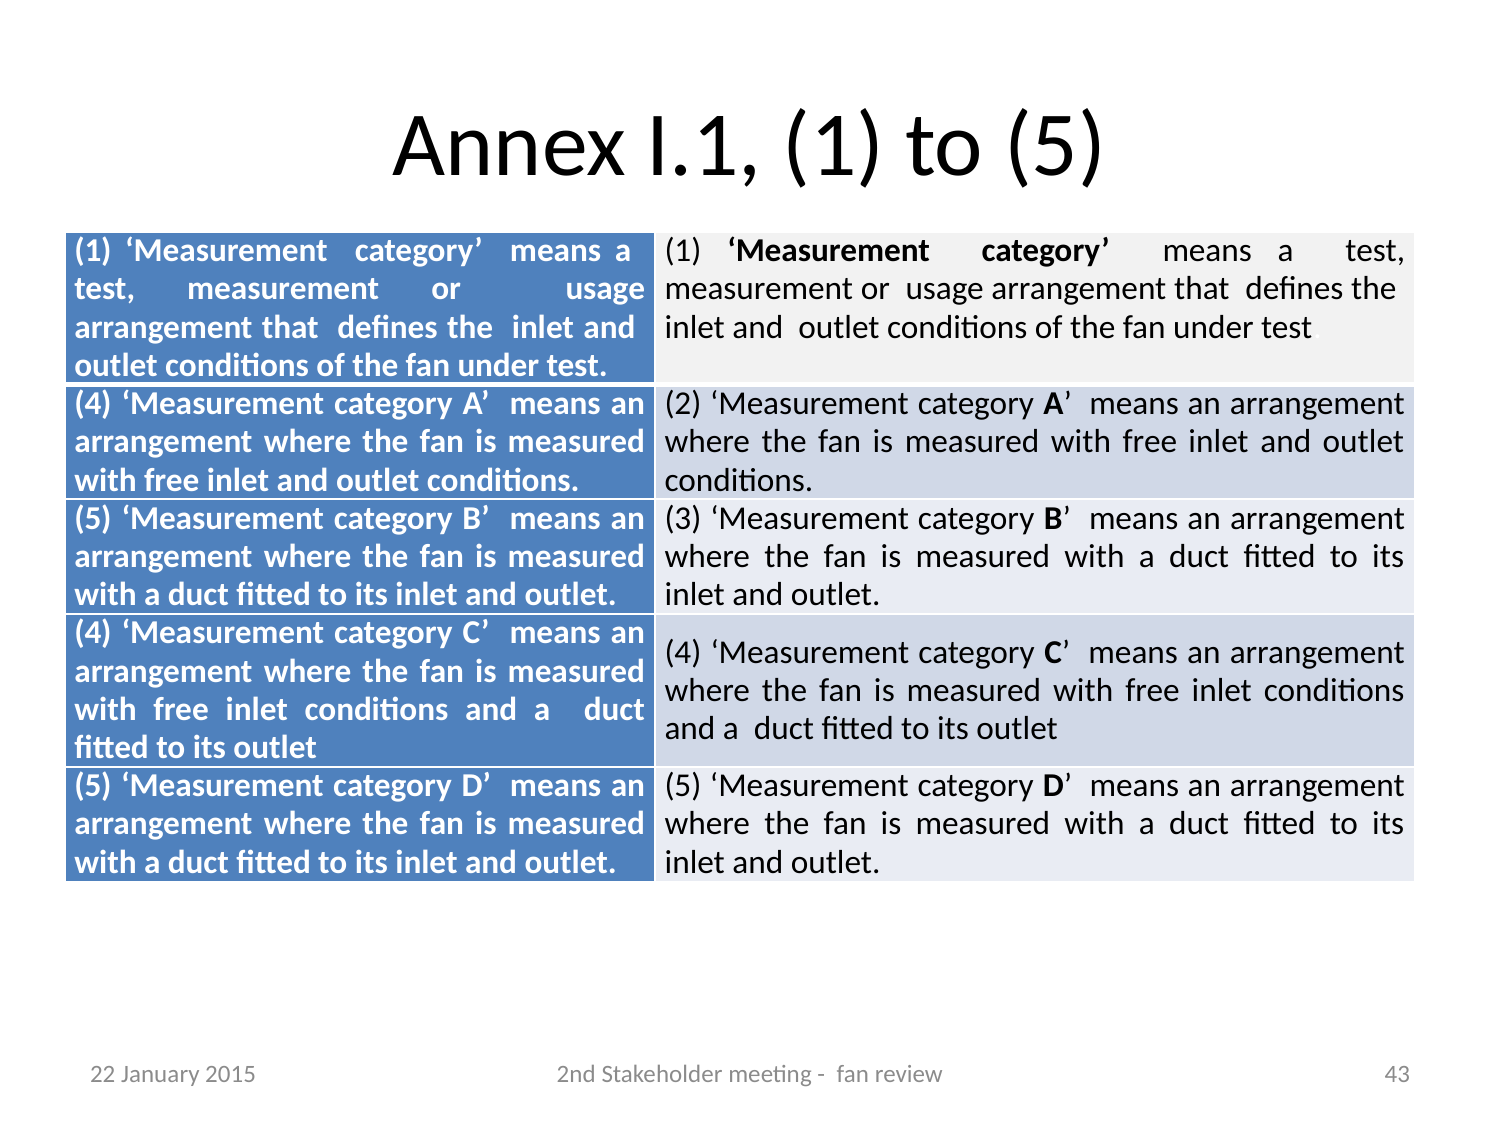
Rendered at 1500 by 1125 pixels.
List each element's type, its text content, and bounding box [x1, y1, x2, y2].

table_cell (3) ‘Measurement category B’ means an arrangement where the fan is measured with a duct fitted to its inlet and outlet. [656, 500, 1414, 613]
table_cell (5) ‘Measurement category B’ means an arrangement where the fan is measured with a duct fitted to its inlet and outlet. [66, 500, 654, 613]
table_cell (5) ‘Measurement category D’ means an arrangement where the fan is measured with a duct fitted to its inlet and outlet. [656, 768, 1414, 881]
table_cell (4) ‘Measurement category C’ means an arrangement where the fan is measured with free inlet conditions and a duct fitted to its outlet [66, 615, 654, 766]
table_cell (4) ‘Measurement category C’ means an arrangement where the fan is measured with free inlet conditions and a duct fitted to its outlet [656, 615, 1414, 766]
slide_number 43 [1074, 1042, 1425, 1103]
table_header (1) ‘Measurement category’ means a test, measurement or usage arrangement that defines the inlet and outlet conditions of the fan under test. [656, 233, 1414, 382]
title Annex I.1, (1) to (5) [75, 45, 1425, 233]
table_cell (4) ‘Measurement category A’ means an arrangement where the fan is measured with free inlet and outlet conditions. [66, 387, 654, 498]
table_cell (2) ‘Measurement category A’ means an arrangement where the fan is measured with free inlet and outlet conditions. [656, 387, 1414, 498]
table_cell (5) ‘Measurement category D’ means an arrangement where the fan is measured with a duct fitted to its inlet and outlet. [66, 768, 654, 881]
table_header (1) ‘Measurement category’ means a test, measurement or usage arrangement that defines the inlet and outlet conditions of the fan under test. [66, 233, 654, 382]
footer 2nd Stakeholder meeting - fan review [512, 1042, 988, 1103]
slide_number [75, 1042, 425, 1103]
